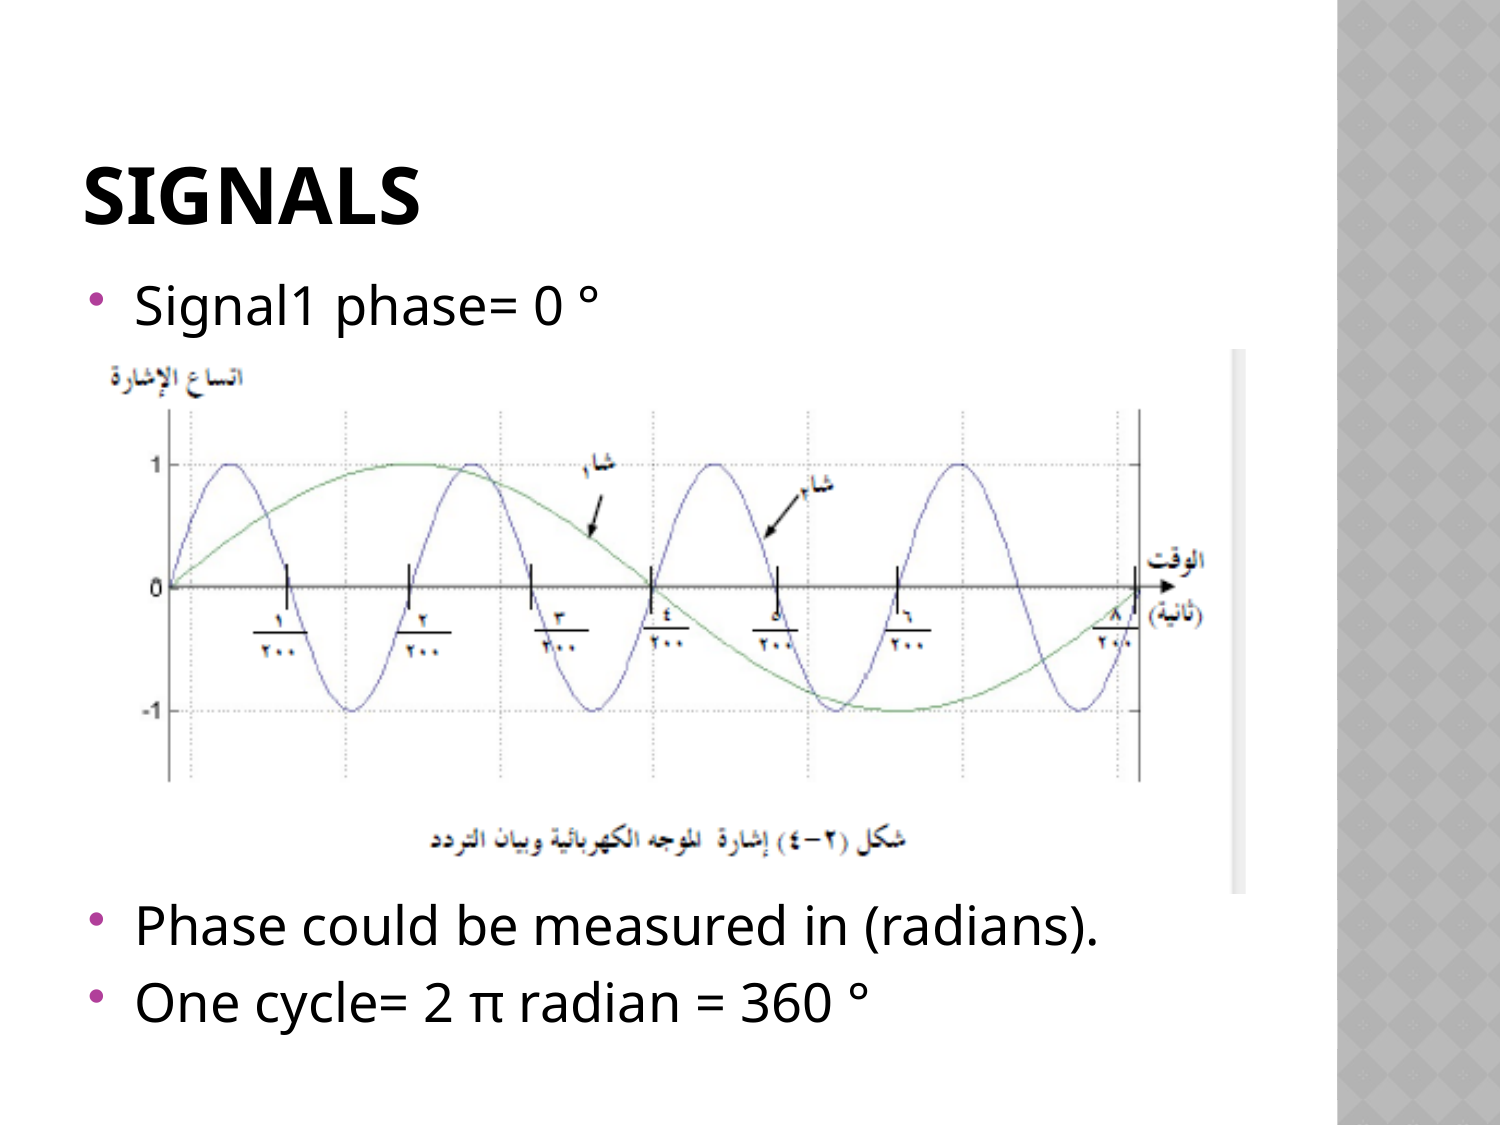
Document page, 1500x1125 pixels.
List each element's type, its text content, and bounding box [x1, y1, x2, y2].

title Signals [75, 52, 1263, 240]
picture [76, 349, 1247, 894]
list Signal1 phase= 0 ° Phase could be measured in (radians). One cycle= 2 π radian = 360 ° [75, 264, 1263, 1059]
